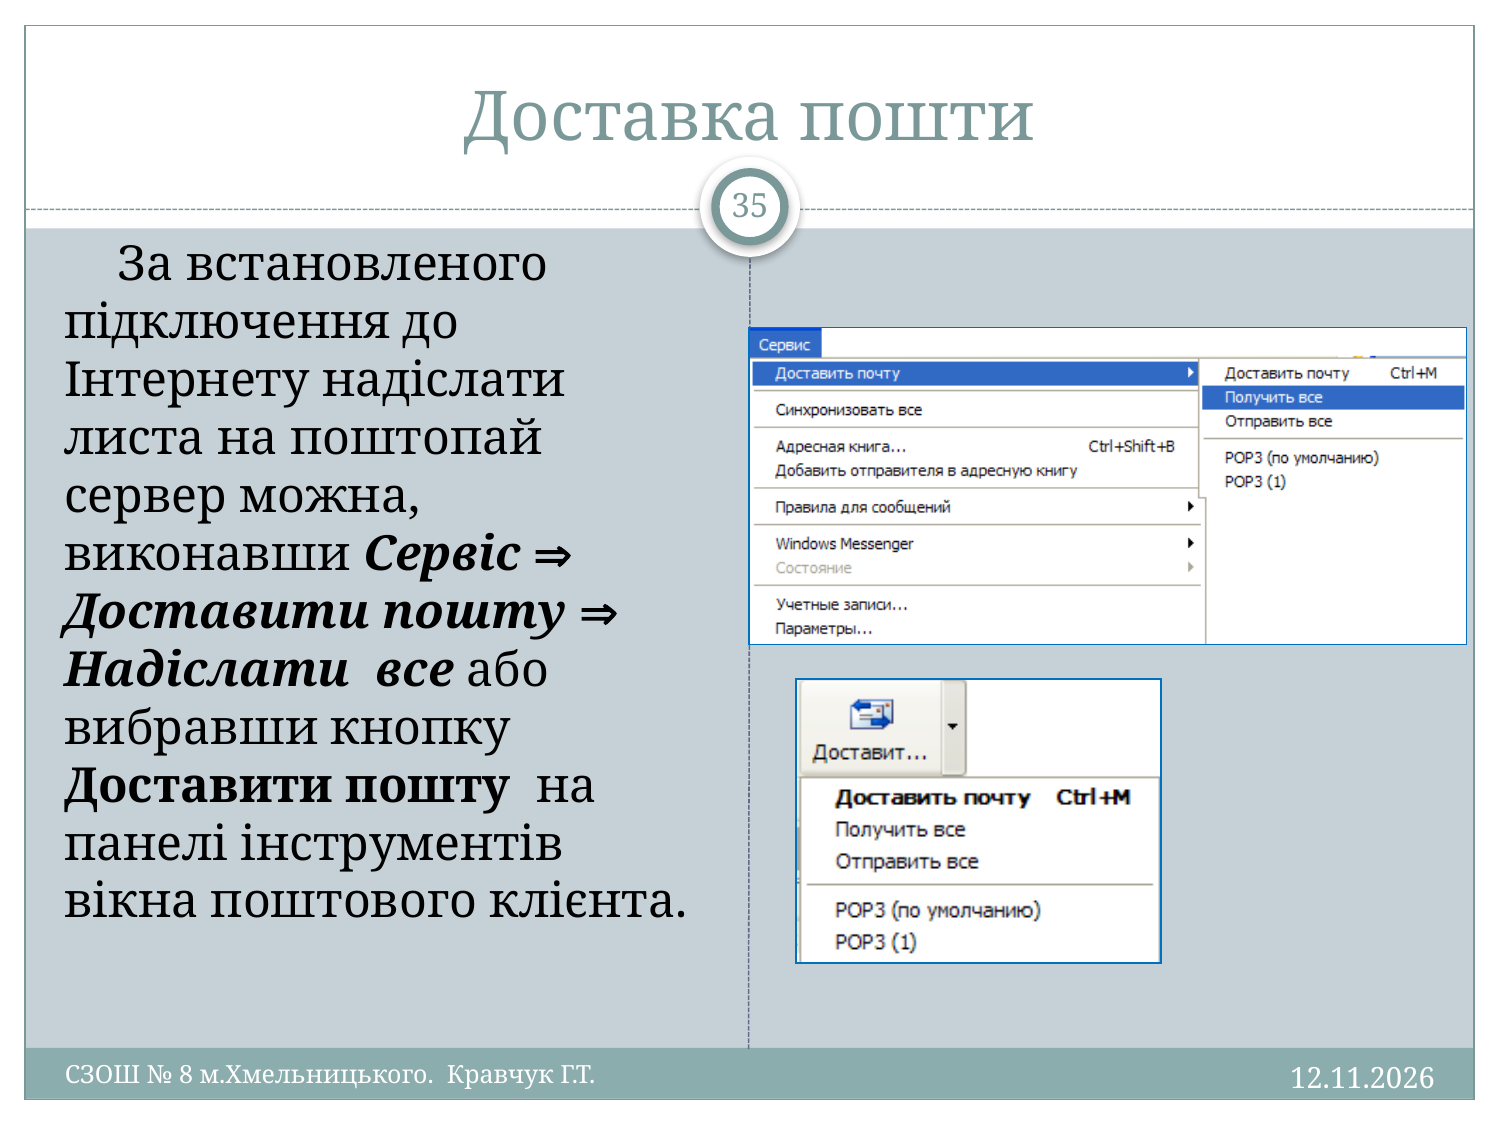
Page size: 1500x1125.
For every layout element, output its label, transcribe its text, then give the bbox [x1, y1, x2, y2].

picture [796, 679, 1161, 963]
footer СЗОШ № 8 м.Хмельницького. Кравчук Г.Т. [50, 1051, 638, 1112]
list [749, 327, 1466, 644]
list За встановленого підключення до Інтернету надіслати листа на поштопай сервер можна, виконавши Сервіс  Доставити пошту  Надіслати все або вибравши кнопку Доставити пошту на панелі інструментів вікна поштового клієнта. [49, 224, 712, 993]
slide_number 35 [712, 170, 788, 243]
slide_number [950, 1051, 1450, 1112]
title Доставка пошти [49, 37, 1450, 162]
